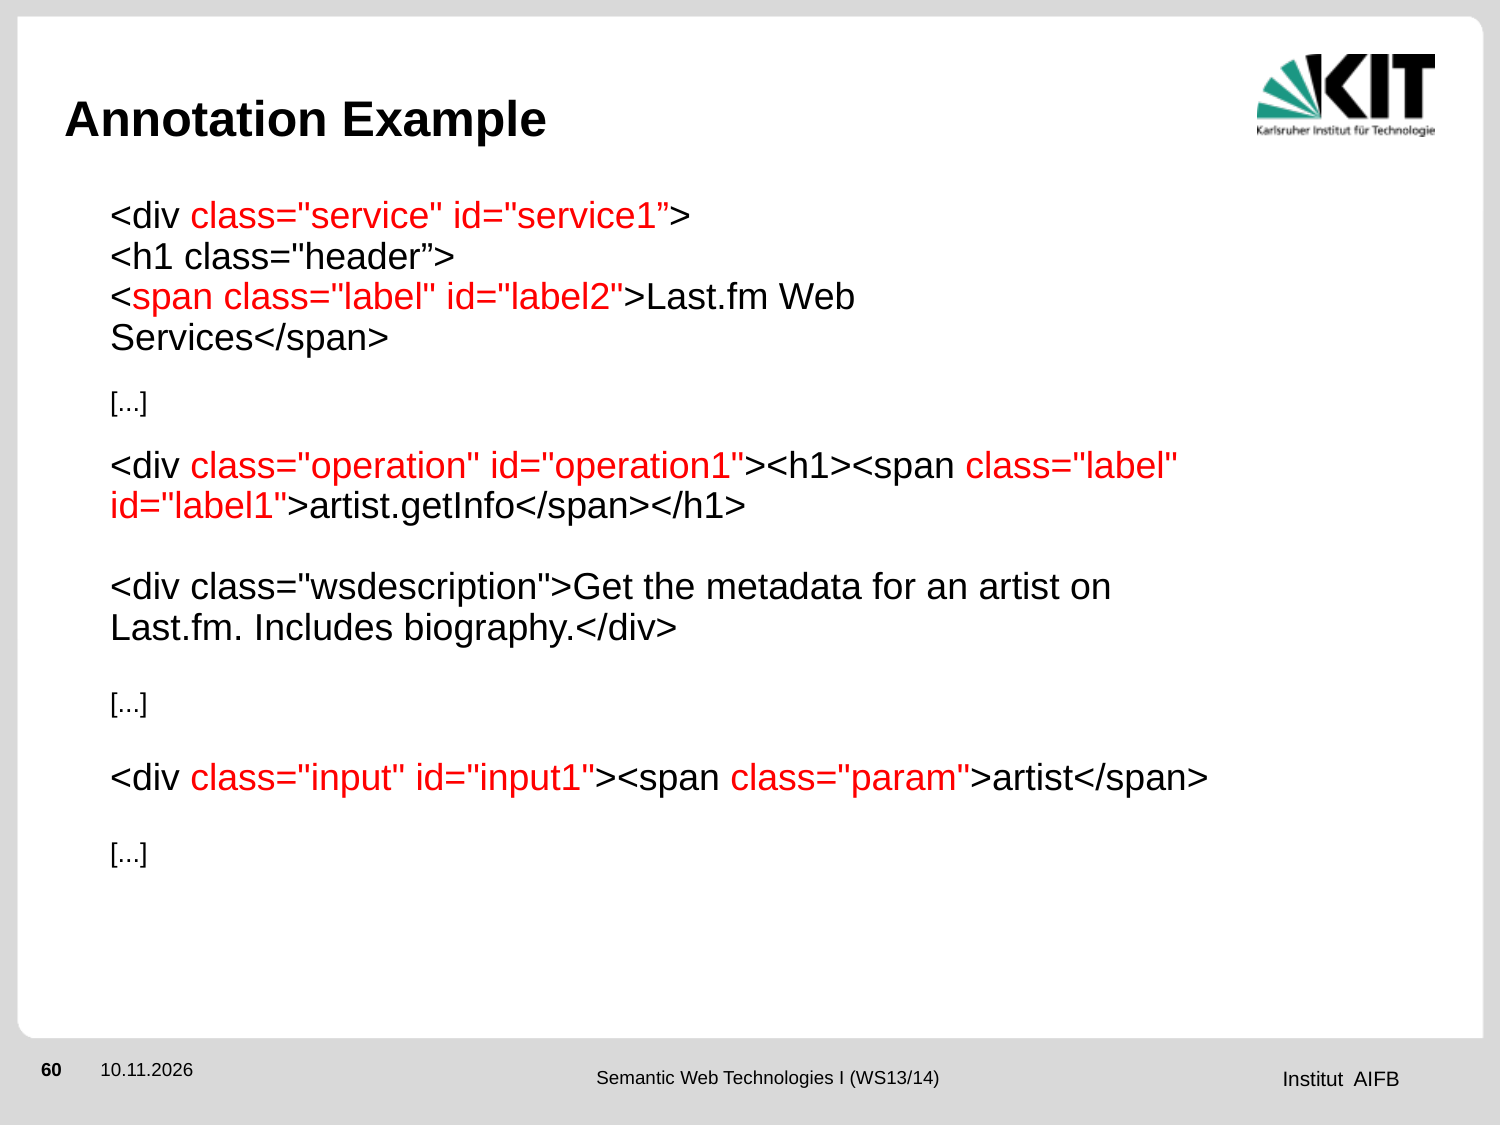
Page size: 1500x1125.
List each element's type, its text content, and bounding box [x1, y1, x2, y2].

picture [0, 0, 1500, 1125]
title Annotation Example [64, 54, 1198, 147]
list <div class="service" id="service1”> <h1 class="header”> <span class="label" id="label2">Last.fm Web Services</span> [...] <div class="operation" id="operation1"><h1><span class="label" id="label1">artist.getInfo</span></h1> <div class="wsdescription">Get the metadata for an artist on Last.fm. Includes biography.</div> [...] <div class="input" id="input1"><span class="param">artist</span> [...] [64, 196, 1436, 1000]
